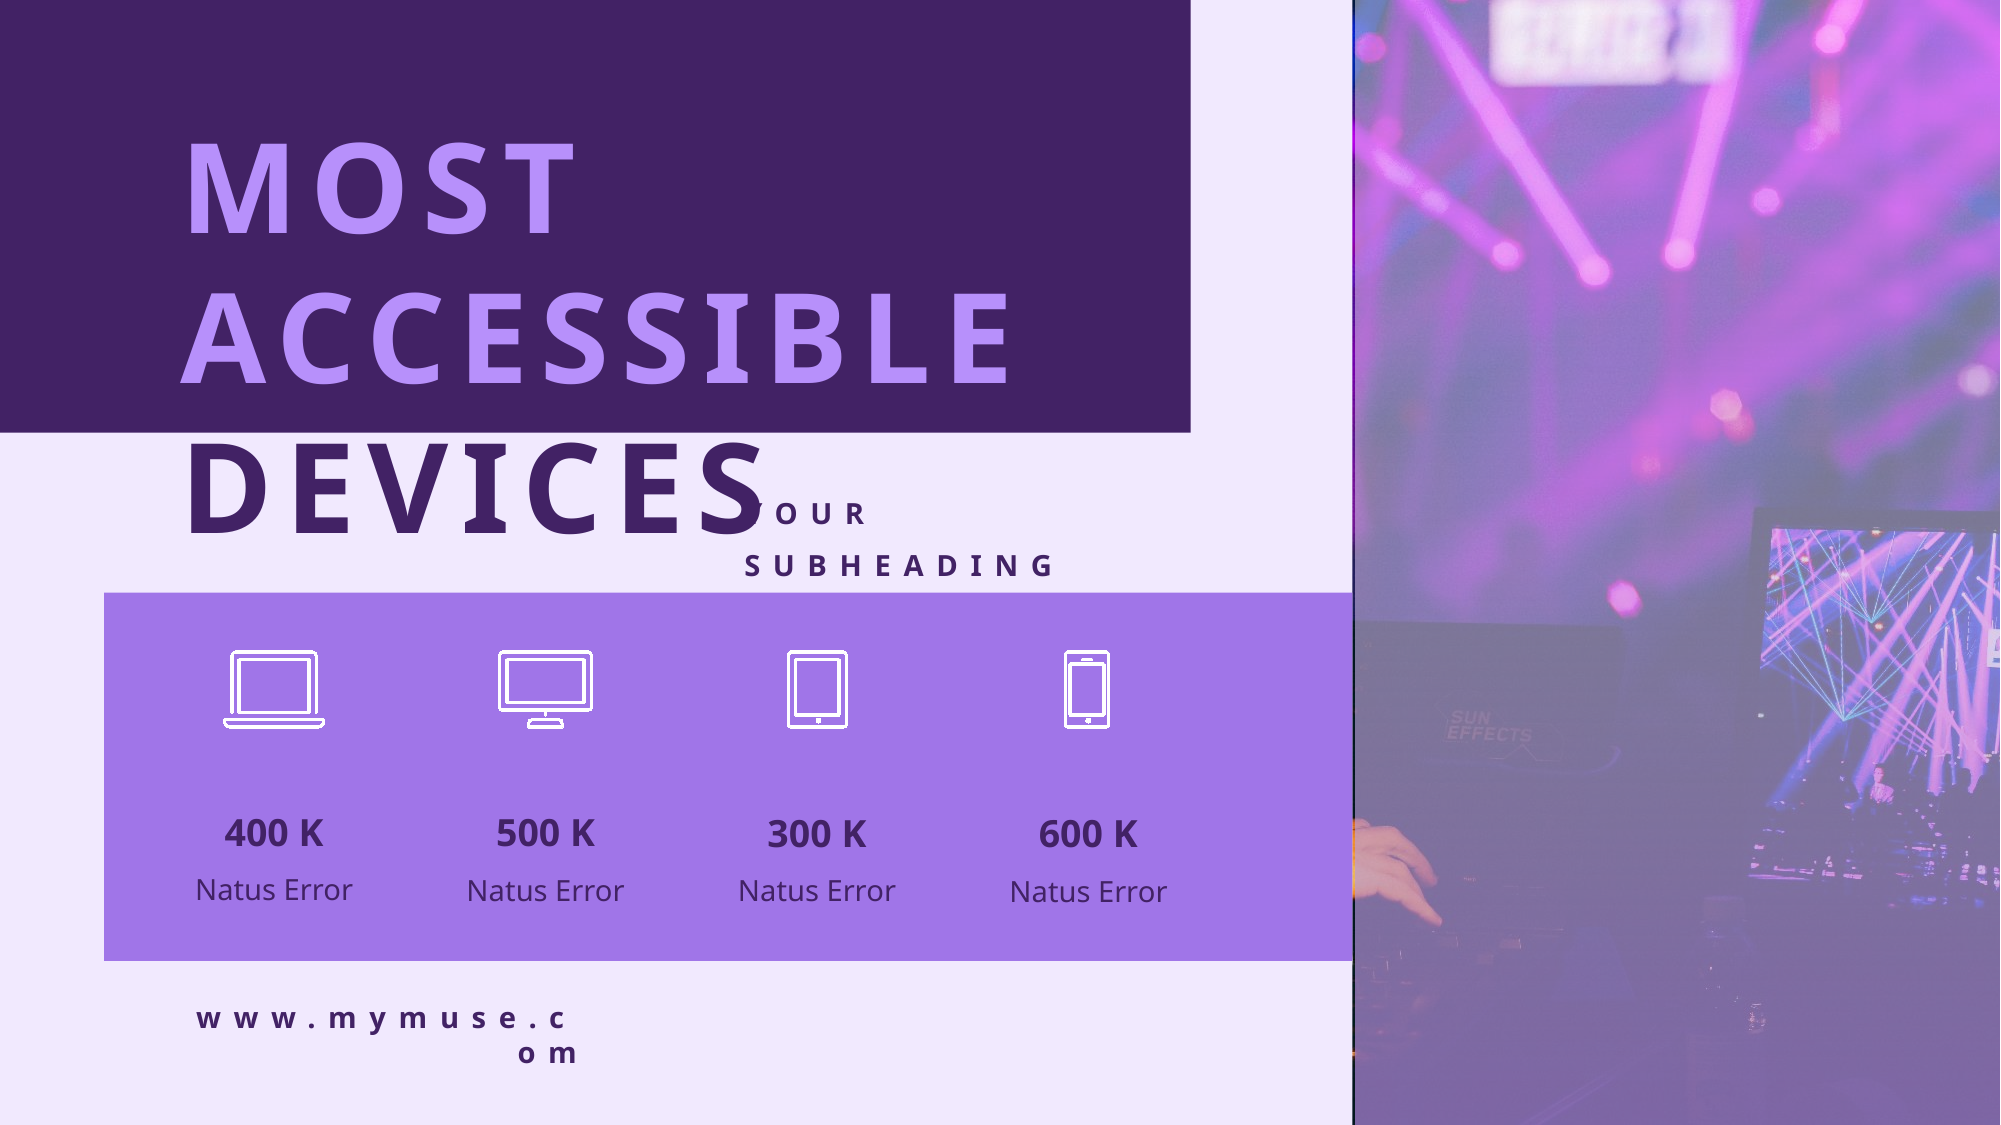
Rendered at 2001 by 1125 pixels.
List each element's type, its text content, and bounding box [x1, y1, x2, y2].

picture [1352, 0, 2000, 1125]
text_box [103, 592, 1352, 962]
text_box MOST ACCESSIBLE DEVICES [165, 100, 1170, 566]
text_box [0, 0, 1192, 434]
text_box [151, 650, 1212, 912]
text_box www.mymuse.com [151, 992, 592, 1078]
text_box YOUR SUBHEADING [729, 470, 1191, 591]
